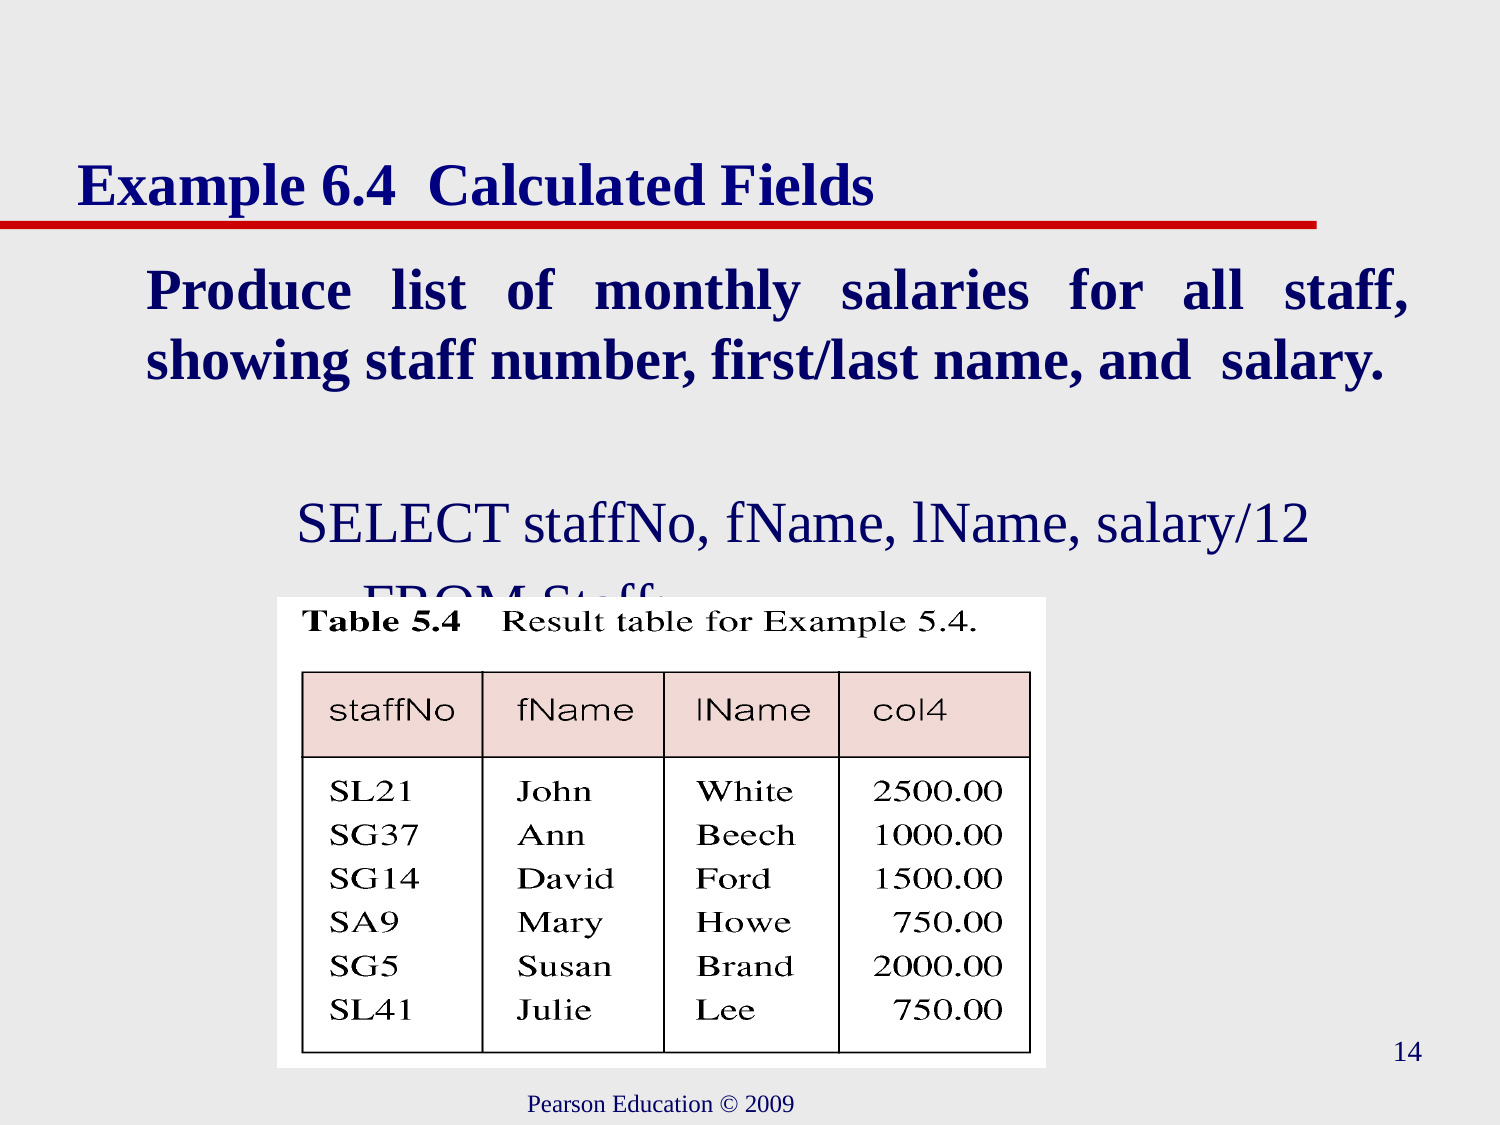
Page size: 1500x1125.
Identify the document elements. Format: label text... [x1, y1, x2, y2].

text_box Pearson Education © 2009 [512, 1079, 1038, 1125]
picture [277, 597, 1046, 1068]
title Example 6.4 Calculated Fields [62, 43, 1338, 226]
list Produce list of monthly salaries for all staff, showing staff number, first/last name, and salary. SELECT staffNo, fName, lName, salary/12 FROM Staff; [74, 243, 1426, 919]
slide_number 14 [1124, 1012, 1438, 1088]
